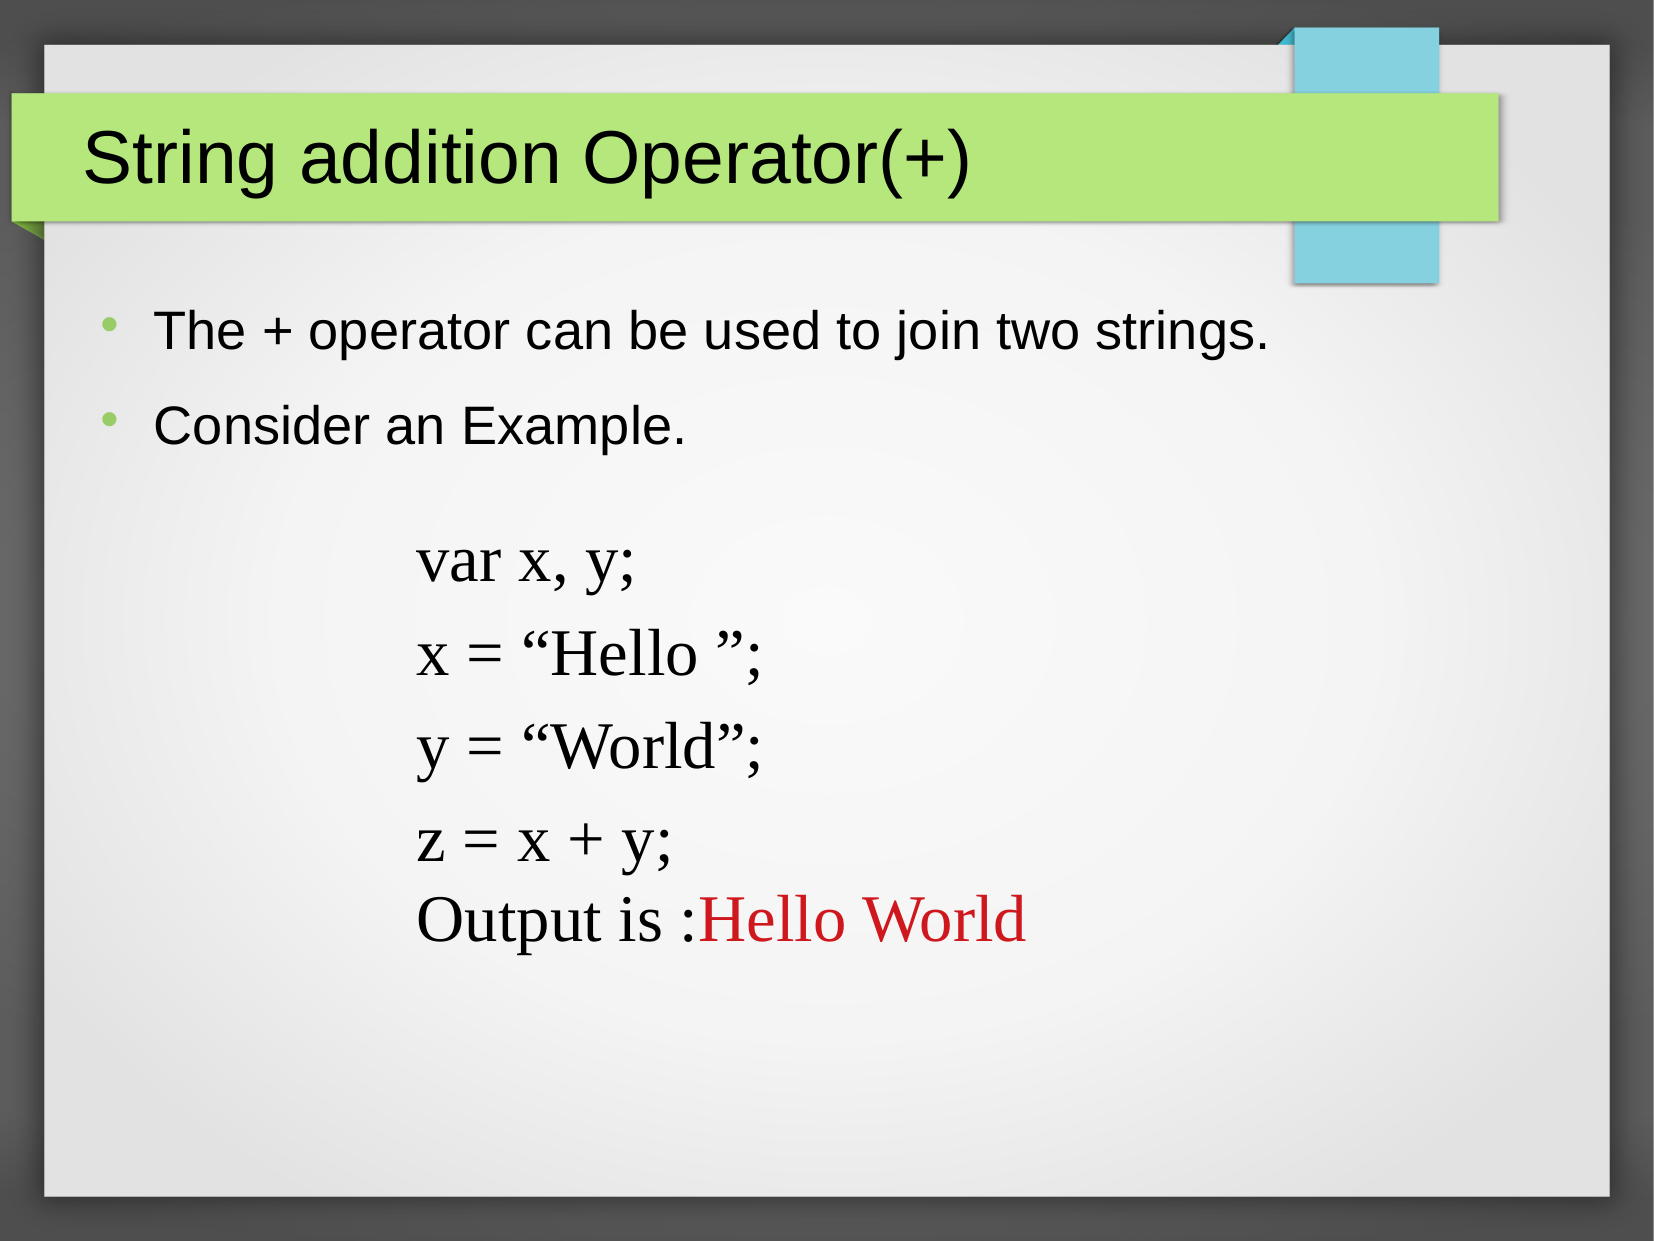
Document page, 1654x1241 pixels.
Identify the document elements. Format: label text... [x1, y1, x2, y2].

picture [0, 0, 1654, 1241]
text_box The + operator can be used to join two strings. Consider an Example. [82, 295, 1571, 520]
text_box var x, y; x = “Hello ”; y = “World”; z = x + y; Output is :Hello World [401, 507, 1043, 963]
text_box String addition Operator(+) [82, 108, 1264, 199]
